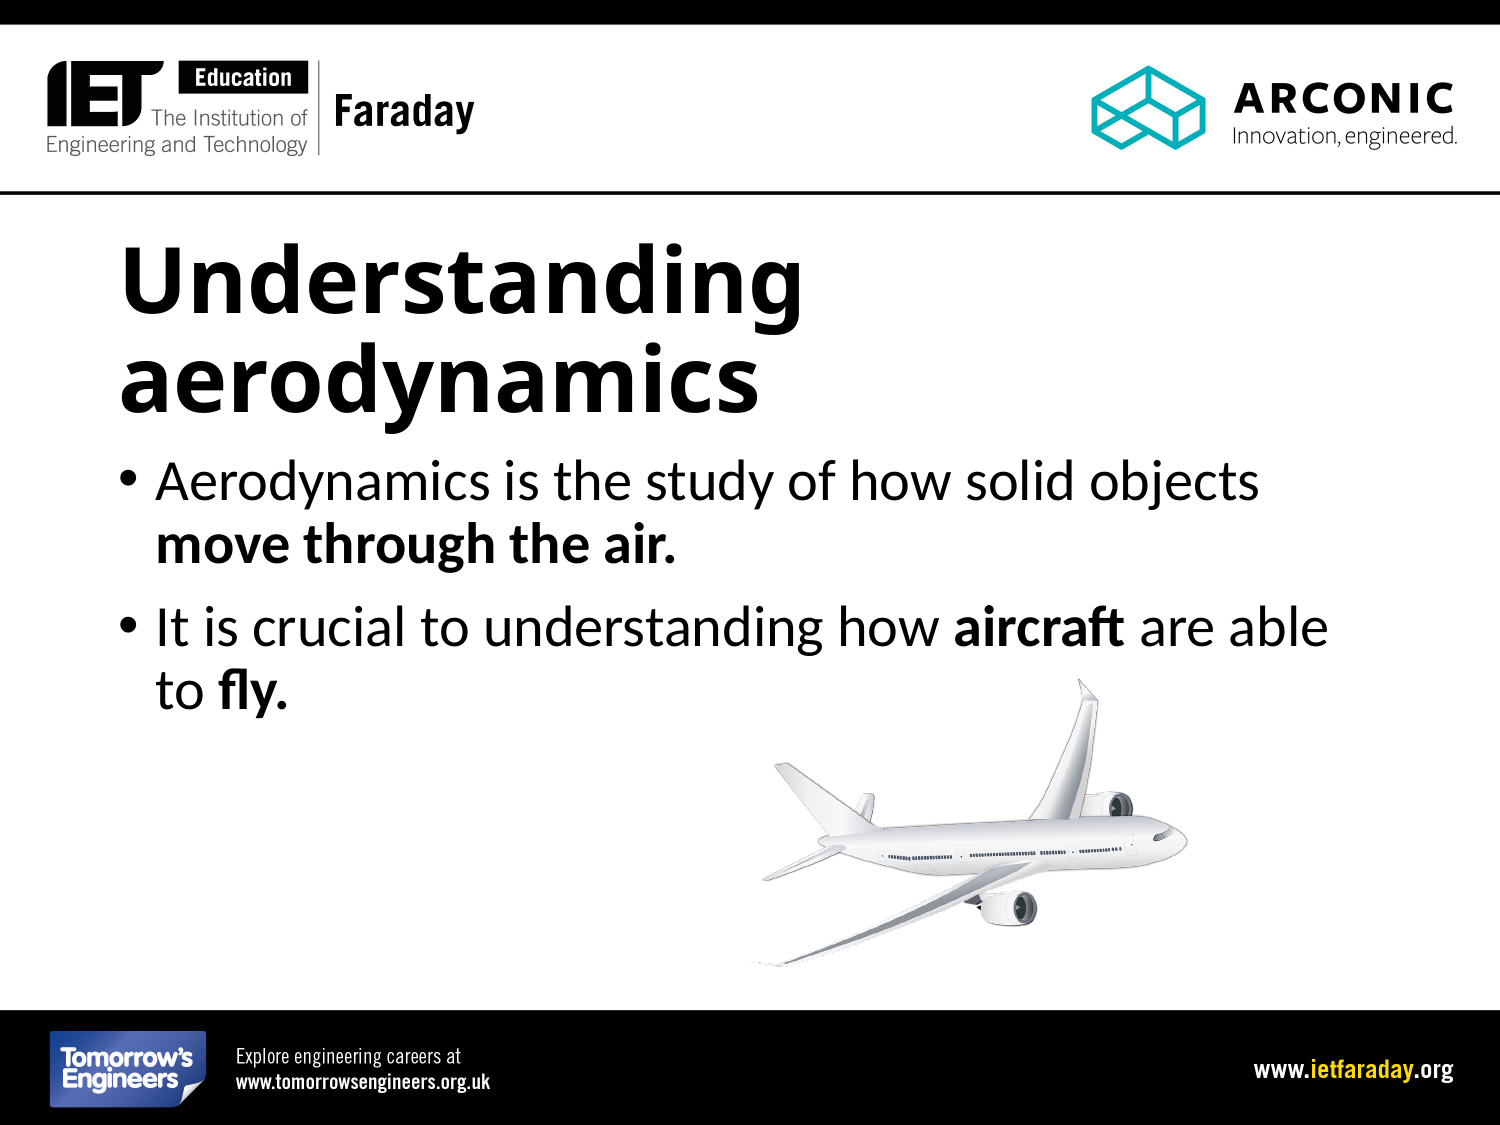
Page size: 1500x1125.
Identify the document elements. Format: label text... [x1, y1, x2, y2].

picture [0, 0, 1500, 1125]
list Aerodynamics is the study of how solid objects move through the air. It is crucial to understanding how aircraft are able to fly. [103, 442, 1397, 967]
title Understanding aerodynamics [103, 224, 1397, 442]
